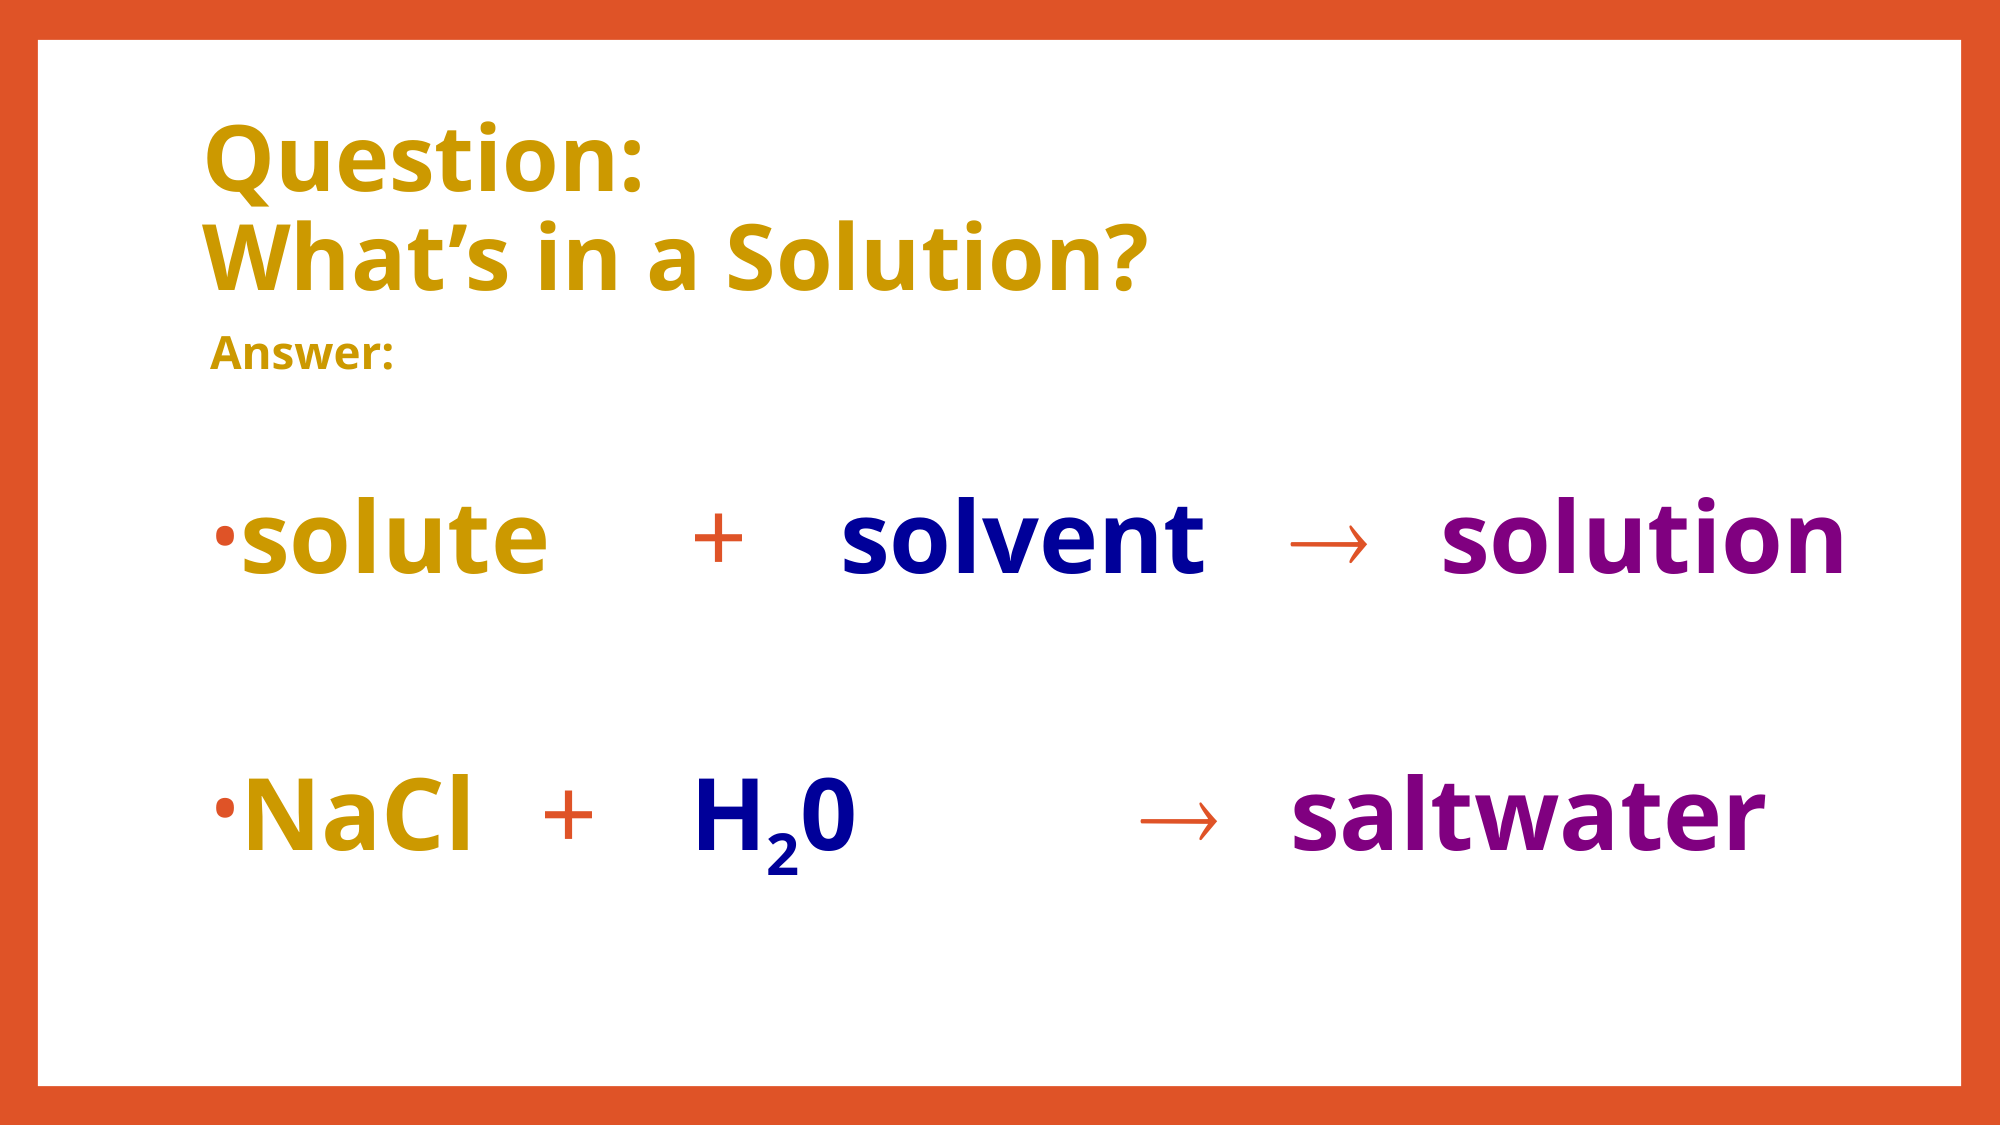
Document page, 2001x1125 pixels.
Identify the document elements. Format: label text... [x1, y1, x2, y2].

list Answer: solute + solvent  solution NaCl + H20  saltwater [187, 322, 1911, 896]
title Question: What’s in a Solution? [187, 99, 1808, 322]
